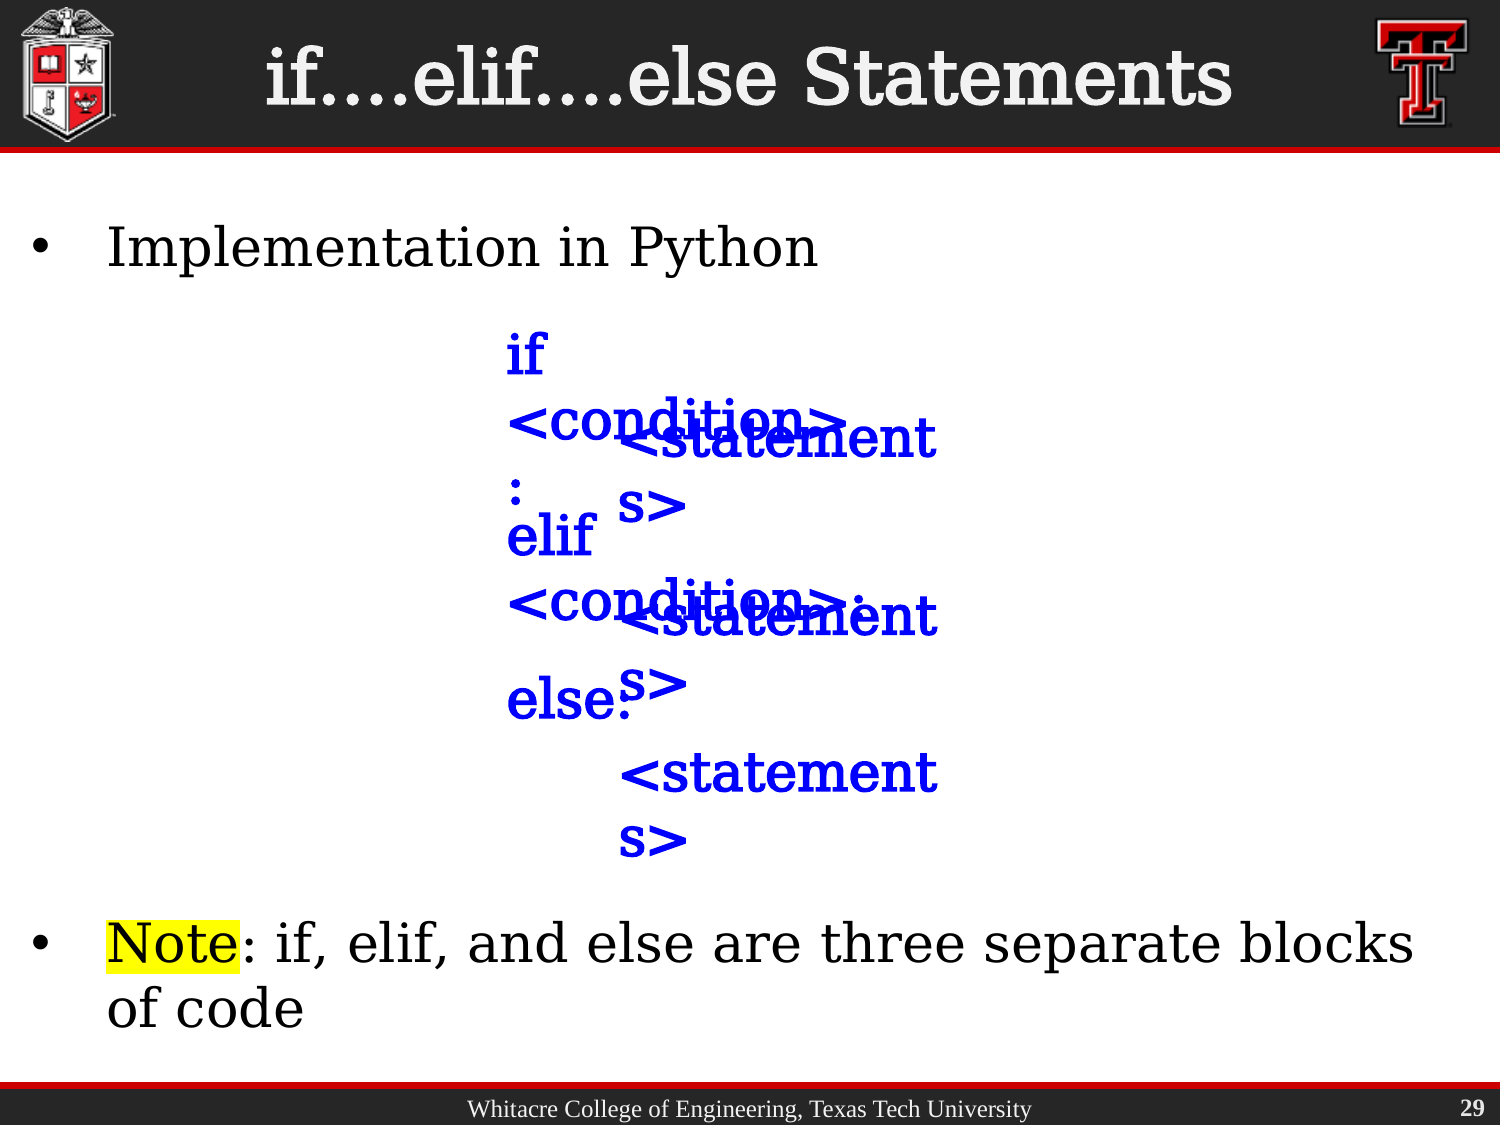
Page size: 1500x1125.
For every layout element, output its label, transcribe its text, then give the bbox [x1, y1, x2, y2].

picture [21, 7, 116, 142]
text_box if <condition>: [491, 312, 876, 492]
title if....elif....else Statements [151, 6, 1349, 141]
text_box <statements> [603, 729, 966, 874]
text_box Implementation in Python [16, 204, 1447, 285]
slide_number 29 [1392, 1086, 1500, 1125]
picture [1373, 14, 1472, 128]
text_box else: [491, 656, 919, 736]
text_box elif <condition>: [491, 492, 927, 638]
text_box Note: if, elif, and else are three separate blocks of code [16, 901, 1447, 1046]
text_box <statements> [603, 572, 966, 718]
text_box <statements> [876, 394, 965, 540]
